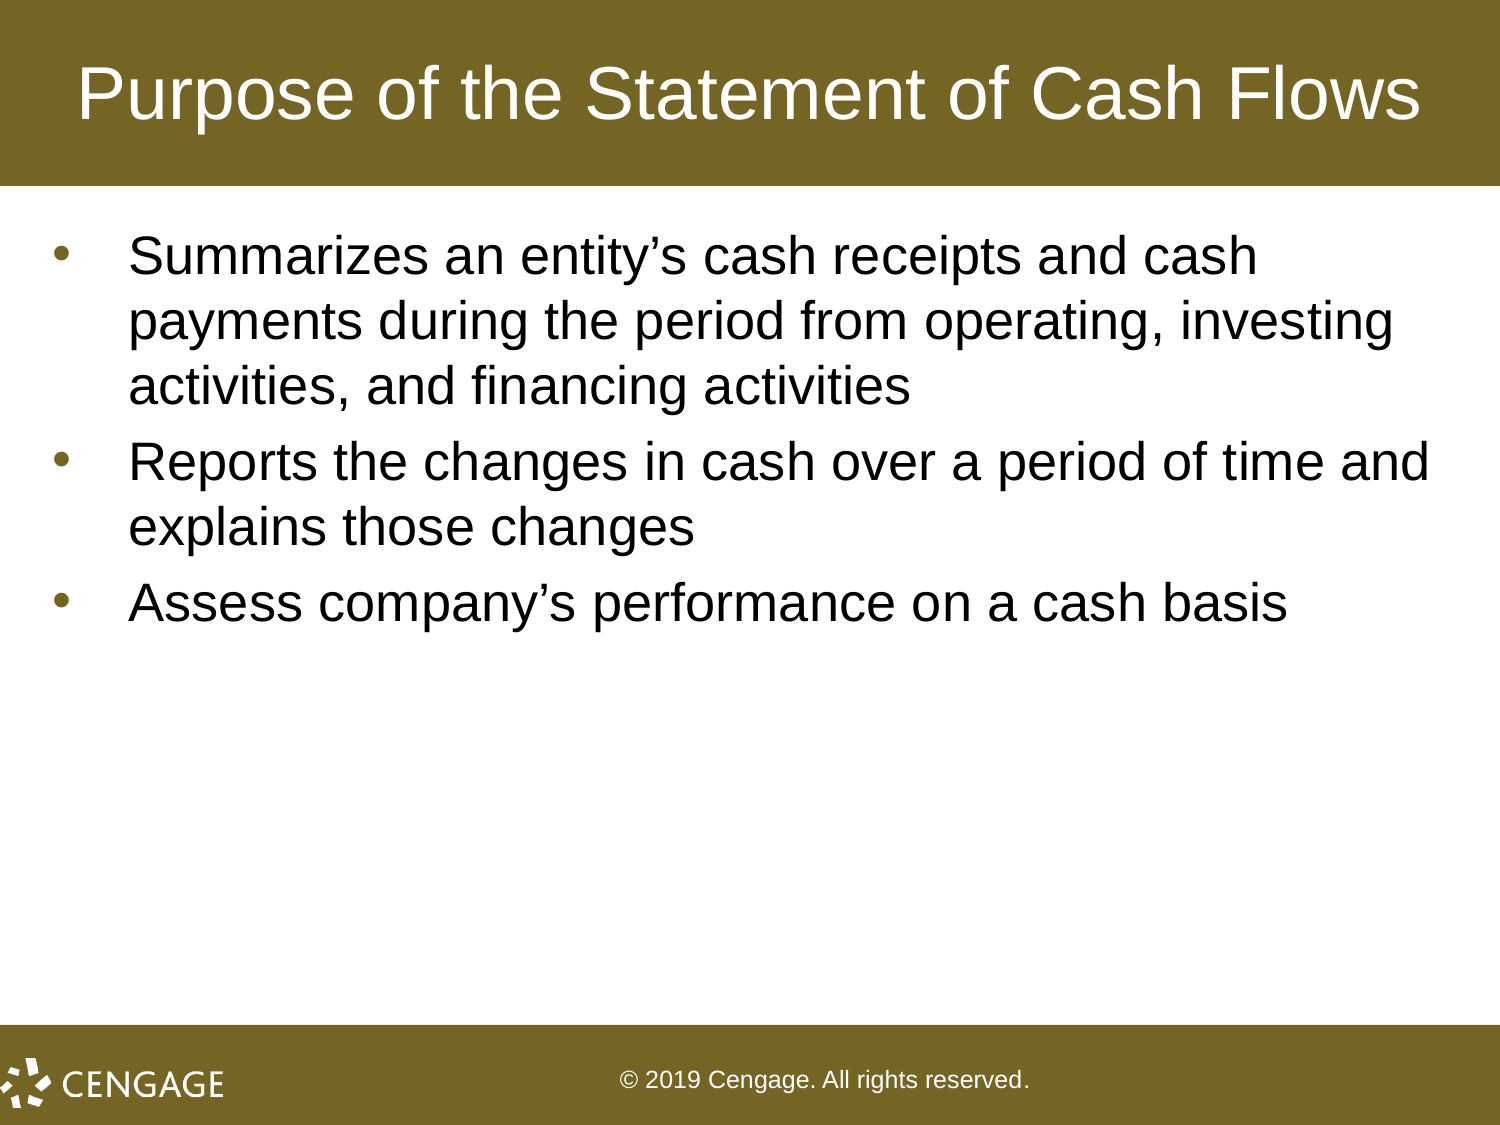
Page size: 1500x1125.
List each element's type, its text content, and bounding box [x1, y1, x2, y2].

title Purpose of the Statement of Cash Flows [7, 4, 1493, 175]
picture [0, 1058, 223, 1108]
list Summarizes an entity’s cash receipts and cash payments during the period from operating, investing activities, and financing activities Reports the changes in cash over a period of time and explains those changes Assess company’s performance on a cash basis [37, 212, 1475, 982]
